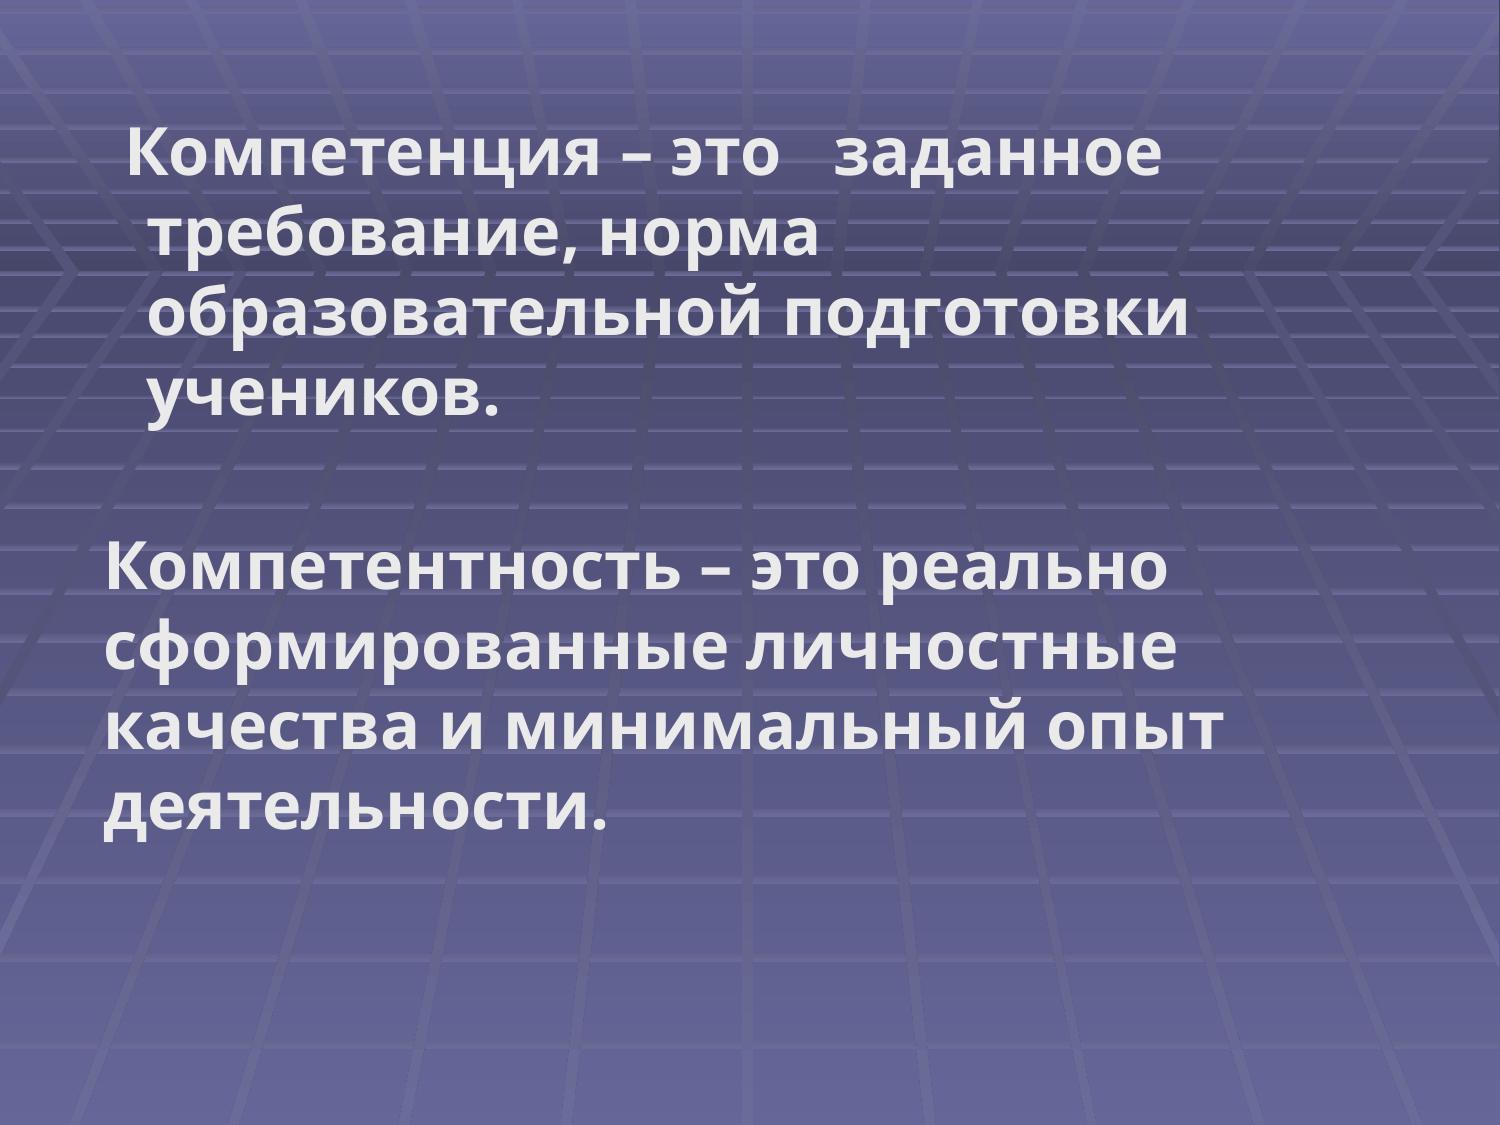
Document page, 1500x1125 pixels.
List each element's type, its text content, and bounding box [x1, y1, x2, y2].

text_box Компетенция – это заданное требование, норма образовательной подготовки учеников. [74, 101, 1425, 1059]
text_box Компетентность – это реально сформированные личностные качества и минимальный опыт деятельности. [88, 515, 1388, 964]
